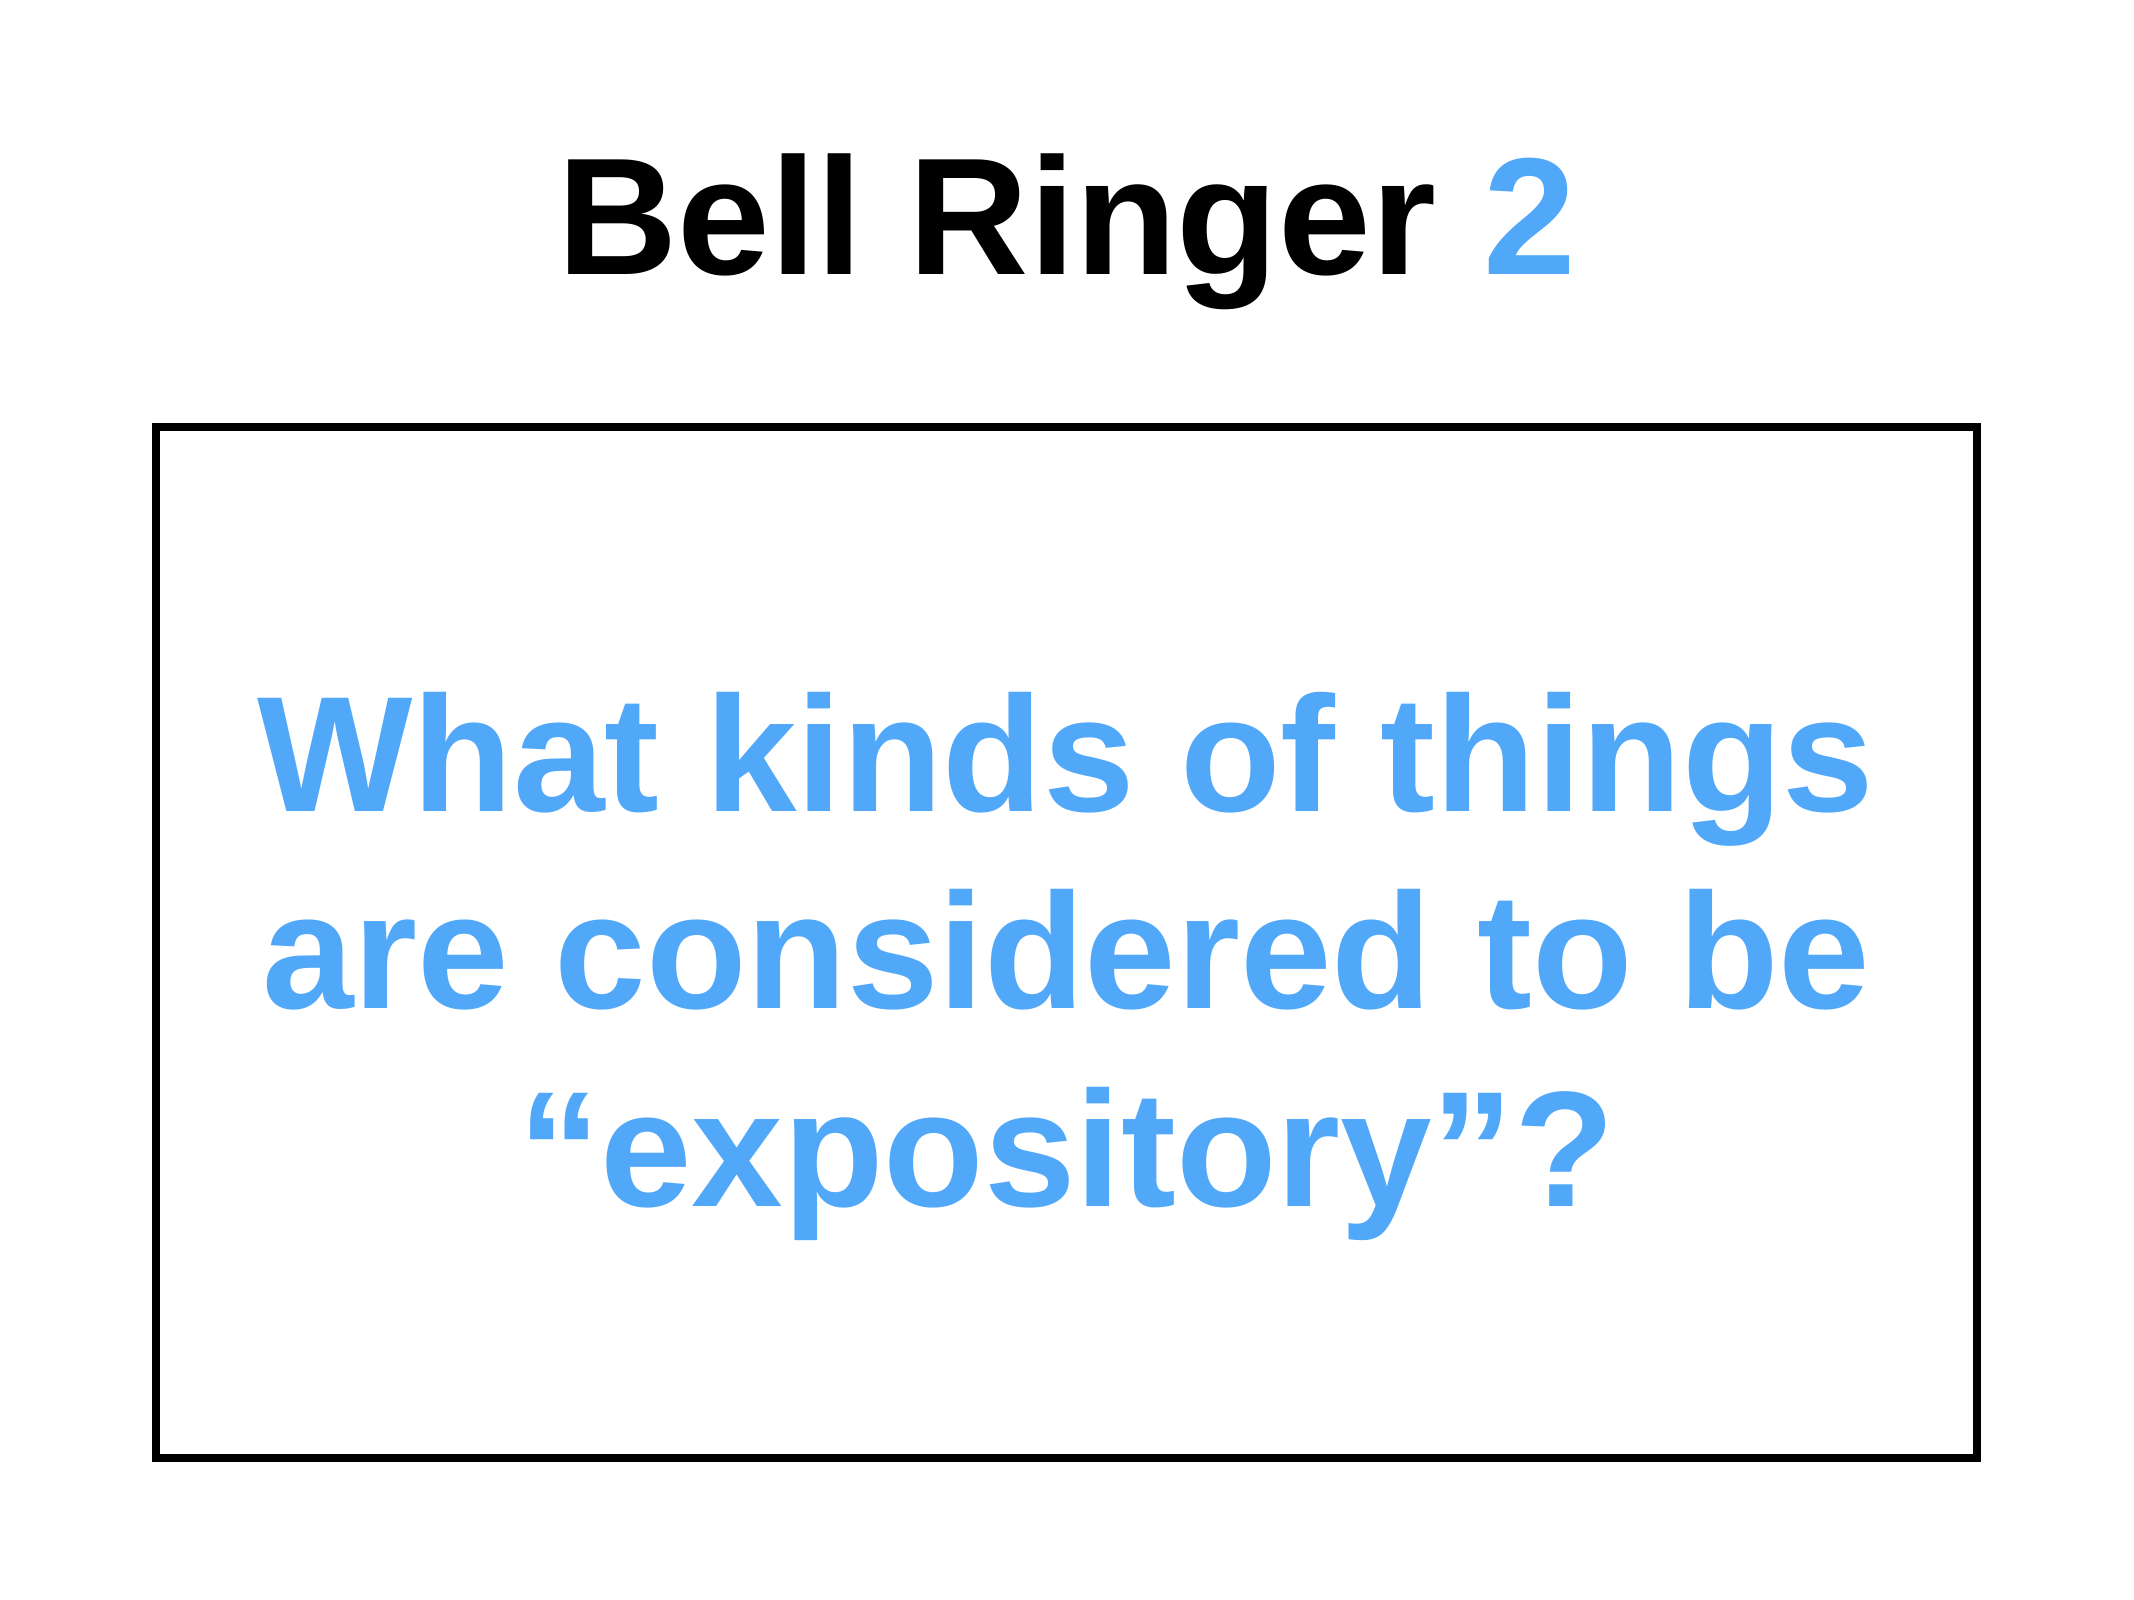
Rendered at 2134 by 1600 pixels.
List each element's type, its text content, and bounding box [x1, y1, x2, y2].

title Bell Ringer 2 [155, 30, 1978, 386]
list What kinds of things are considered to be “expository”? [155, 426, 1978, 1459]
